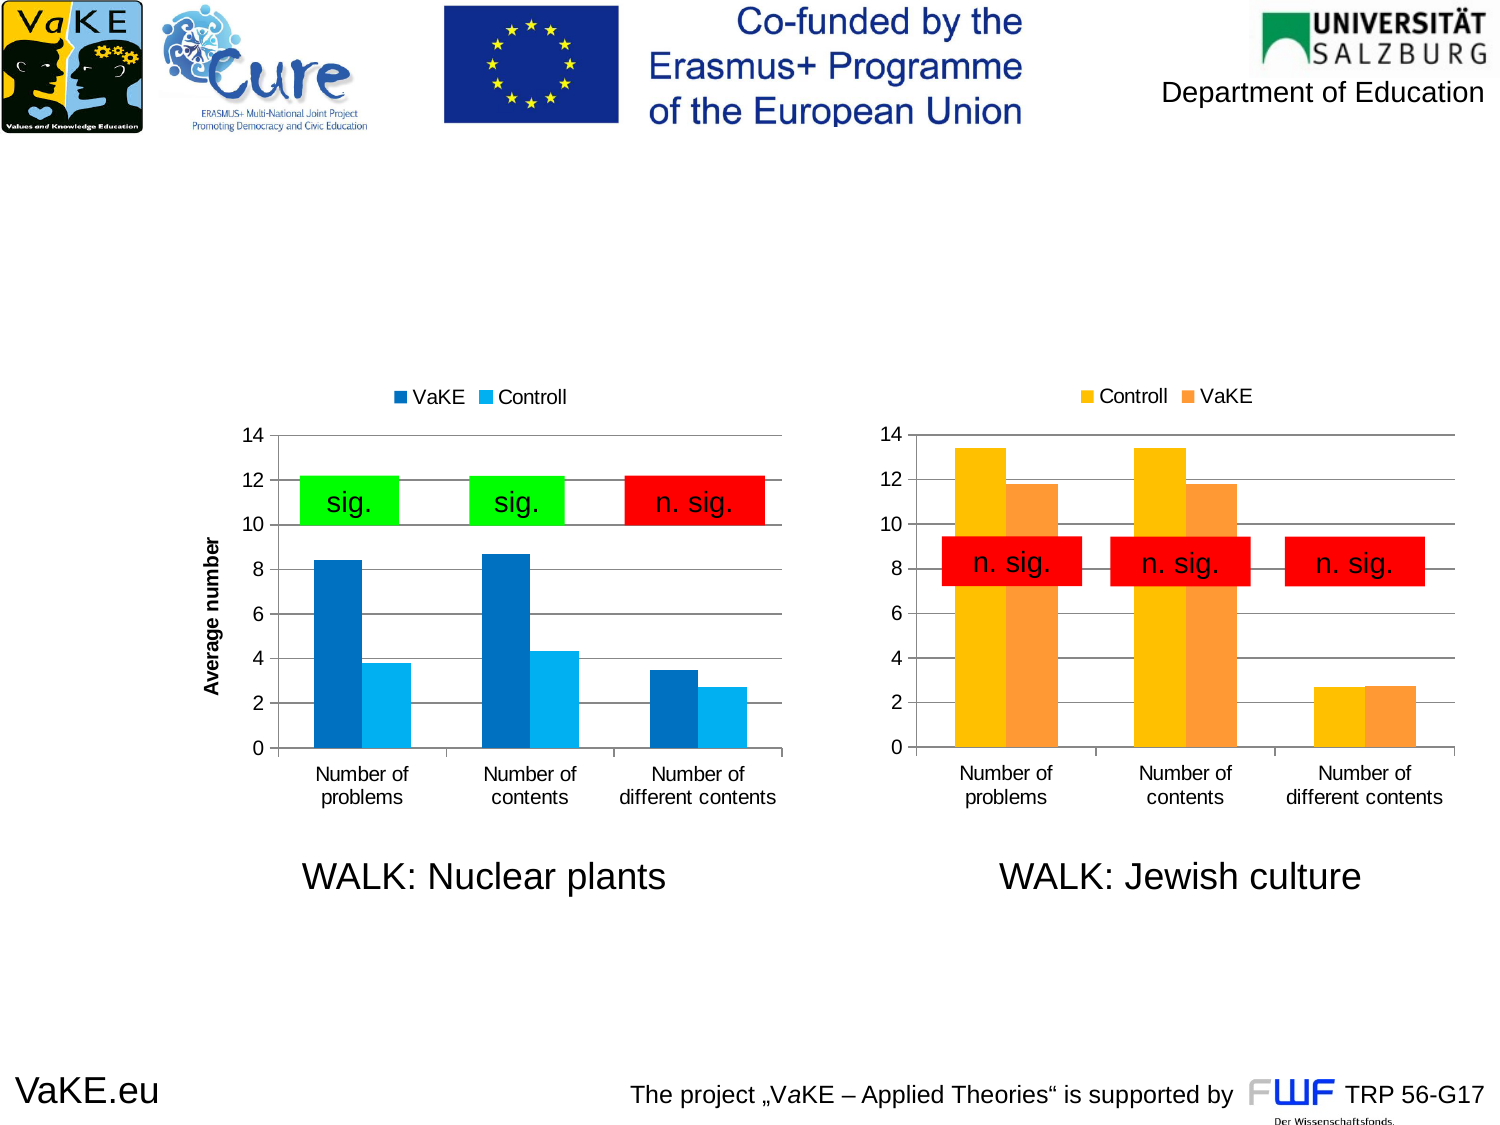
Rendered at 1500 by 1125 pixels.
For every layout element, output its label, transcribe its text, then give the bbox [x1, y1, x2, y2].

picture [0, 0, 145, 135]
chart [867, 367, 1467, 819]
chart [166, 368, 795, 819]
text_box WALK: Jewish culture [863, 844, 1499, 905]
picture [1249, 1079, 1394, 1125]
picture [1249, 0, 1500, 78]
text_box WALK: Nuclear plants [166, 844, 802, 905]
